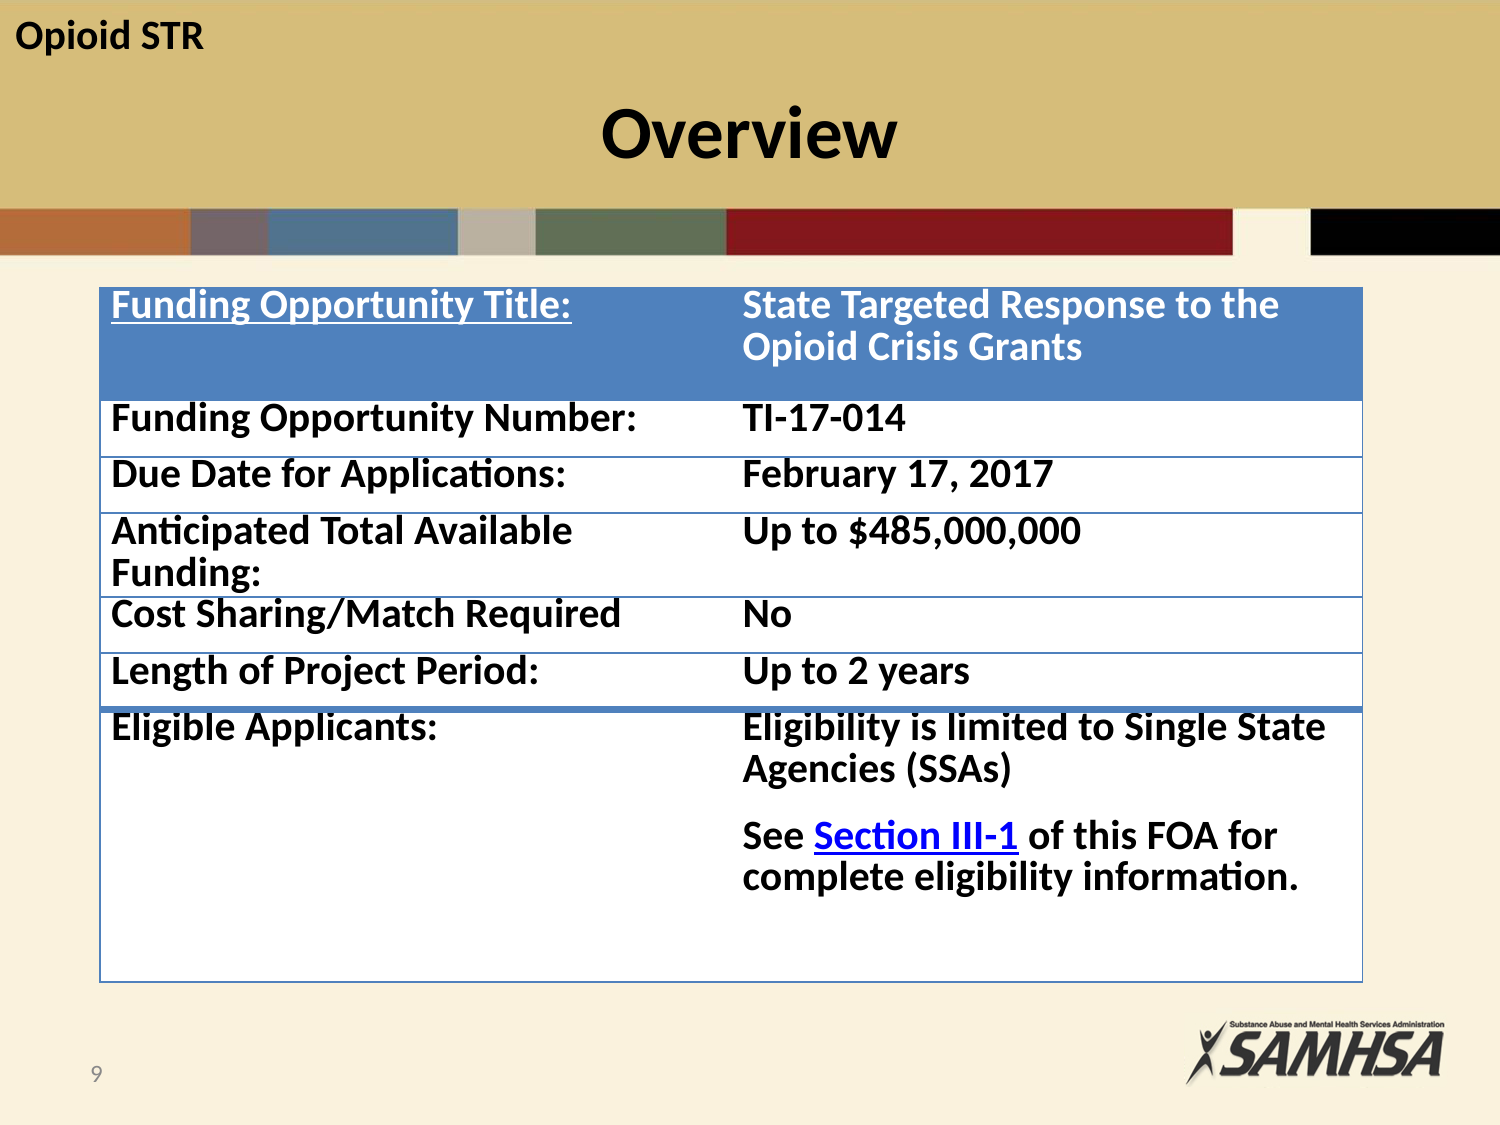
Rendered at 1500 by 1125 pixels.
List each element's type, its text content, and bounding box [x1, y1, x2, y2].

table_cell Cost Sharing/Match Required [101, 598, 731, 652]
table_cell Eligibility is limited to Single State Agencies (SSAs) See Section III-1 of this FOA for complete eligibility information. [731, 713, 1362, 981]
table_cell Funding Opportunity Number: [101, 401, 731, 456]
table_cell No [731, 598, 1362, 652]
table_header Funding Opportunity Title: [101, 288, 731, 399]
table_cell Eligible Applicants: [101, 713, 731, 981]
table_cell Up to 2 years [731, 654, 1362, 706]
title Overview [74, 44, 1426, 213]
table_header State Targeted Response to the Opioid Crisis Grants [731, 288, 1362, 399]
slide_number 9 [75, 1042, 425, 1103]
table_cell Up to $485,000,000 [731, 514, 1362, 596]
table_cell Anticipated Total Available Funding: [101, 514, 731, 596]
picture [0, 0, 1500, 1125]
table_cell Length of Project Period: [101, 654, 731, 706]
table_cell Due Date for Applications: [101, 458, 731, 512]
table_cell February 17, 2017 [731, 458, 1362, 512]
table_cell TI-17-014 [731, 401, 1362, 456]
